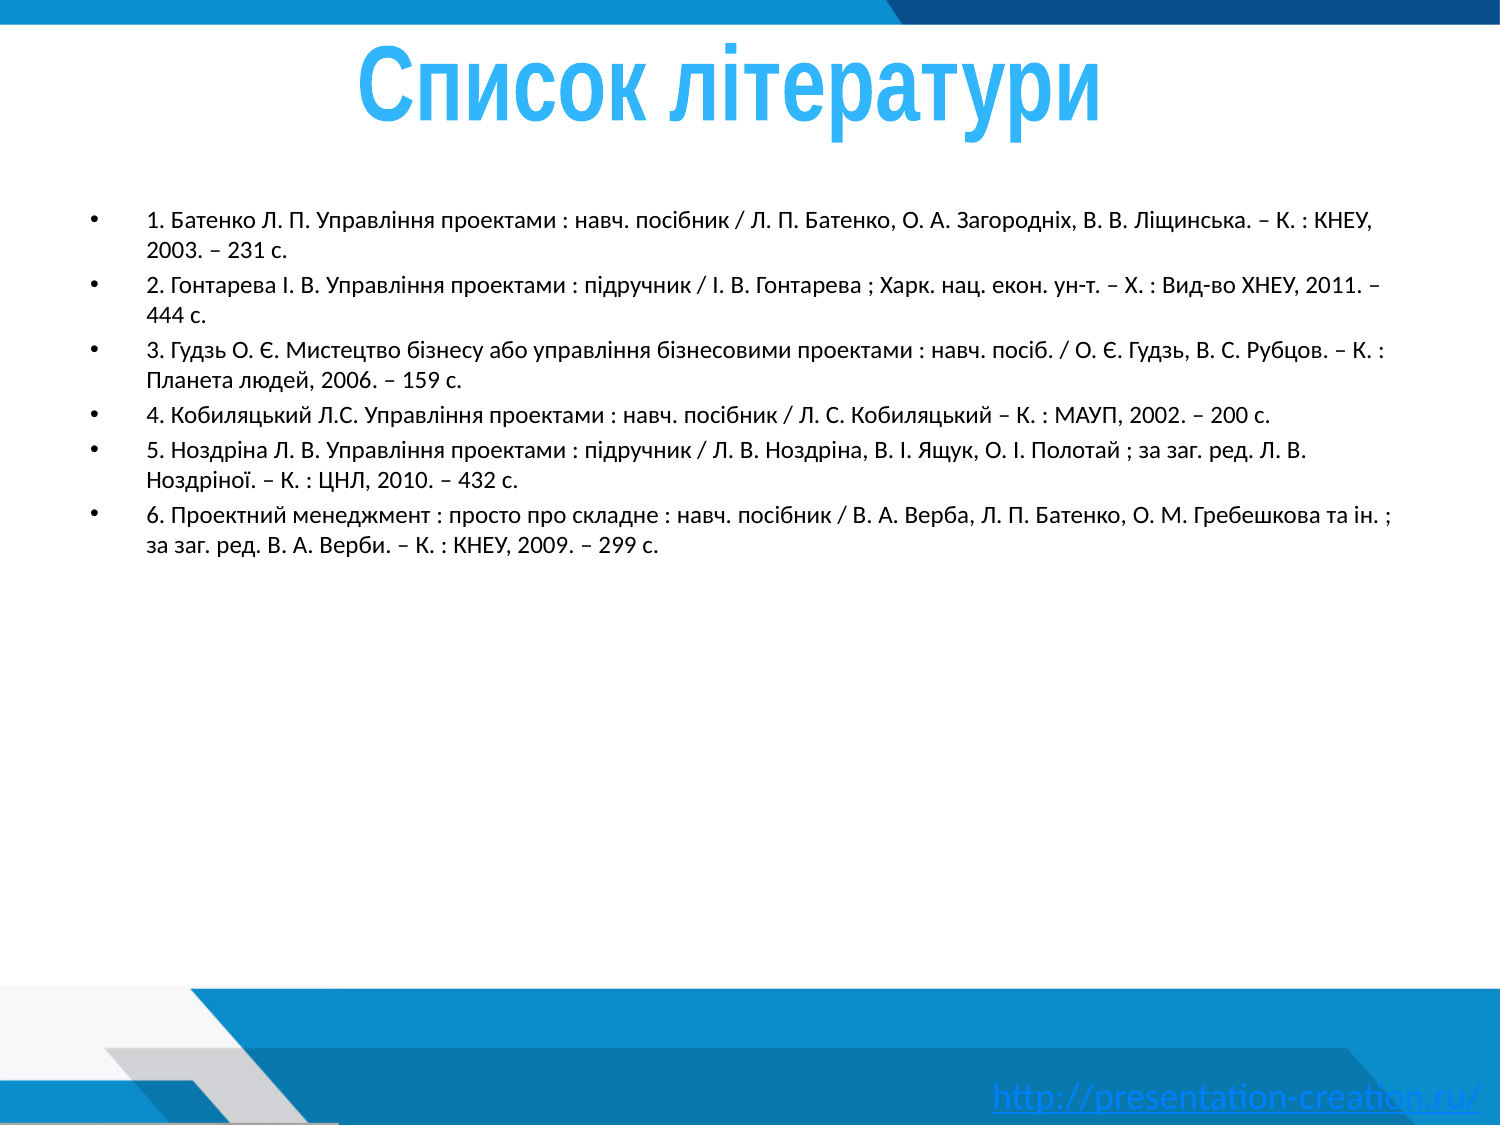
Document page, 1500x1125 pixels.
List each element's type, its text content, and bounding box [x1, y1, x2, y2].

list 1. Батенко Л. П. Управління проектами : навч. посібник / Л. П. Батенко, О. А. Загородніх, В. В. Ліщинська. – К. : КНЕУ, 2003. – 231 с. 2. Гонтарева І. В. Управління проектами : підручник / І. В. Гонтарева ; Харк. нац. екон. ун-т. – Х. : Вид-во ХНЕУ, 2011. – 444 с. 3. Гудзь О. Є. Мистецтво бізнесу або управління бізнесовими проектами : навч. посіб. / О. Є. Гудзь, В. С. Рубцов. – К. : Планета людей, 2006. – 159 с. 4. Кобиляцький Л.С. Управління проектами : навч. посібник / Л. С. Кобиляцький – К. : МАУП, 2002. – 200 с. 5. Ноздріна Л. В. Управління проектами : підручник / Л. В. Ноздріна, В. І. Ящук, О. І. Полотай ; за заг. ред. Л. В. Ноздріної. – К. : ЦНЛ, 2010. – 432 с. 6. Проектний менеджмент : просто про складне : навч. посібник / В. А. Верба, Л. П. Батенко, О. М. Гребешкова та ін. ; за заг. ред. В. А. Верби. – К. : КНЕУ, 2009. – 299 с. [75, 196, 1425, 1005]
picture [0, 0, 1500, 1125]
